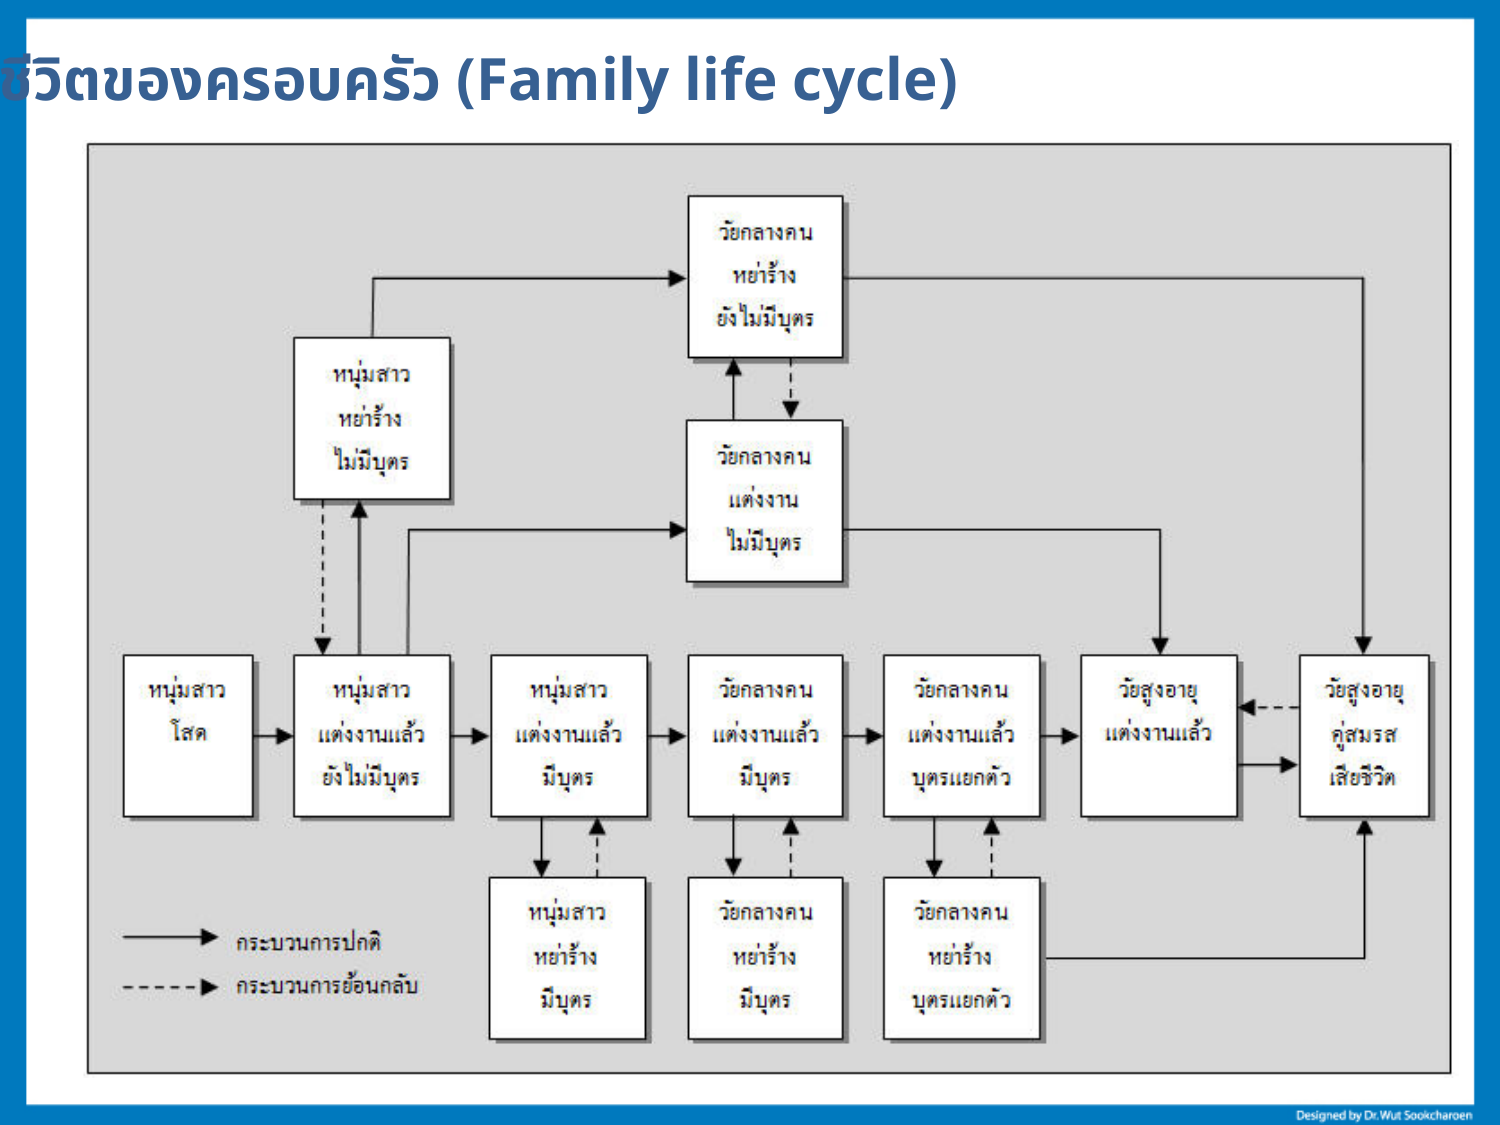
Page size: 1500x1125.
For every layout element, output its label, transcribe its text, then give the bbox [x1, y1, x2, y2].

picture [0, 0, 1500, 1125]
text_box วงจรชีวิตของครอบครัว (Family life cycle) [0, 35, 973, 120]
